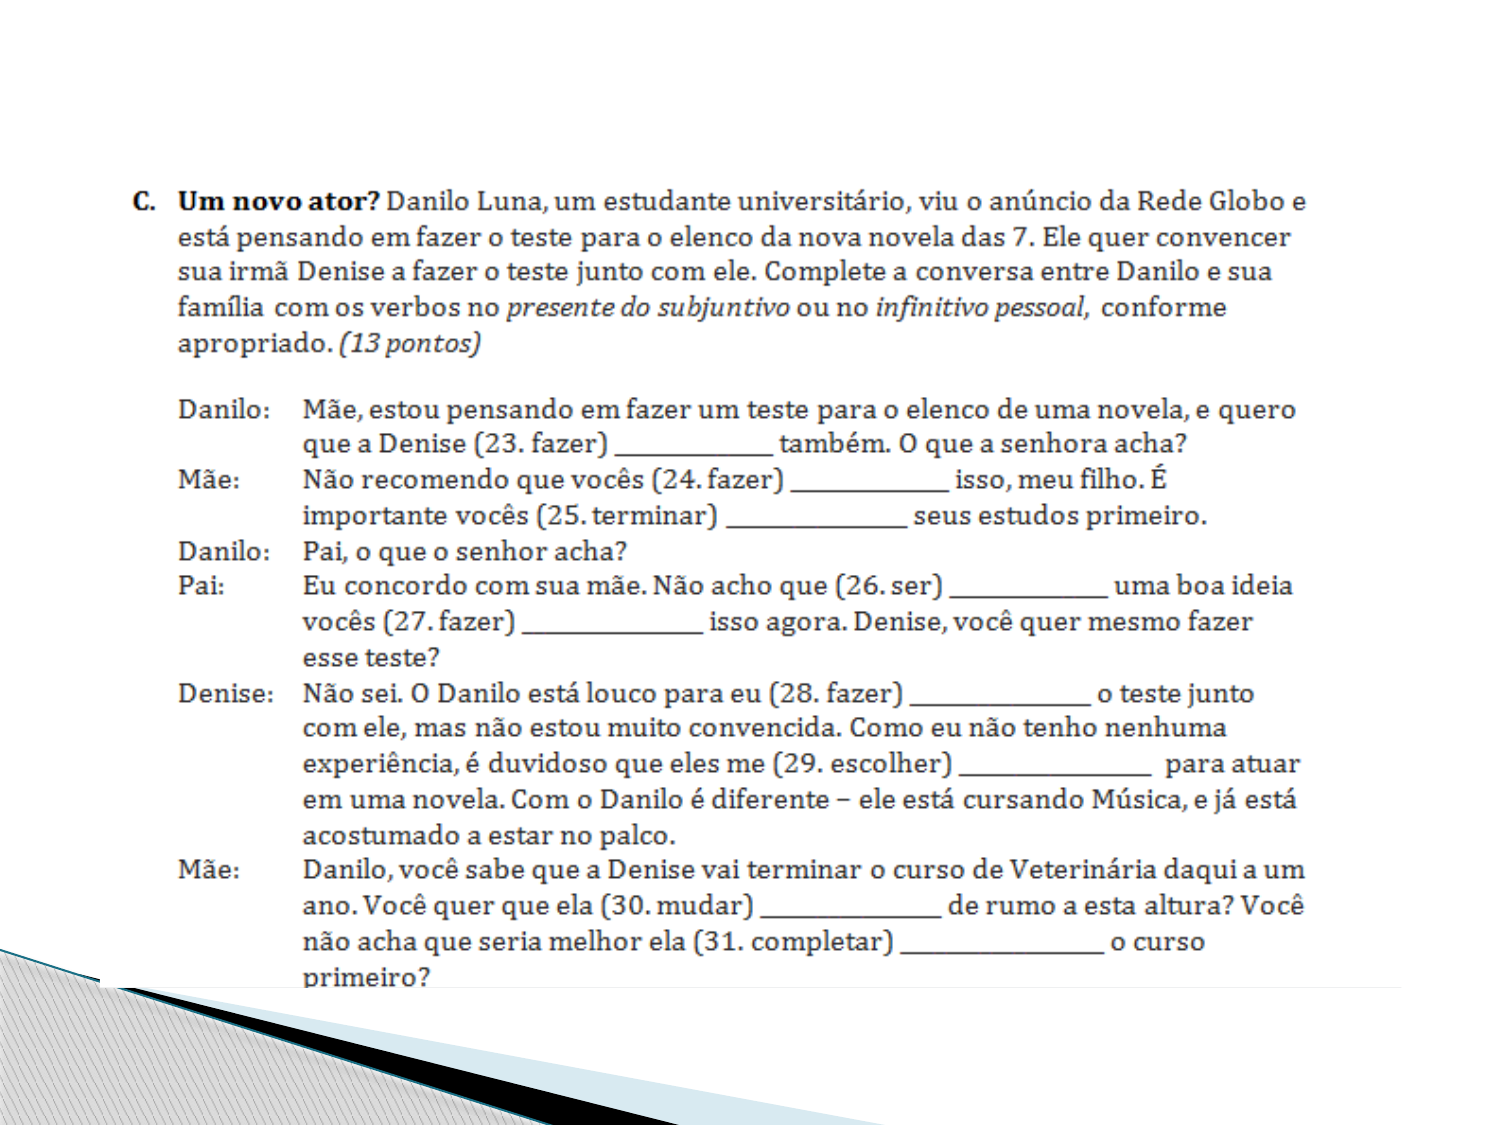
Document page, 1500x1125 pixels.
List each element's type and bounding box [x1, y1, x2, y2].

picture [99, 124, 1402, 988]
